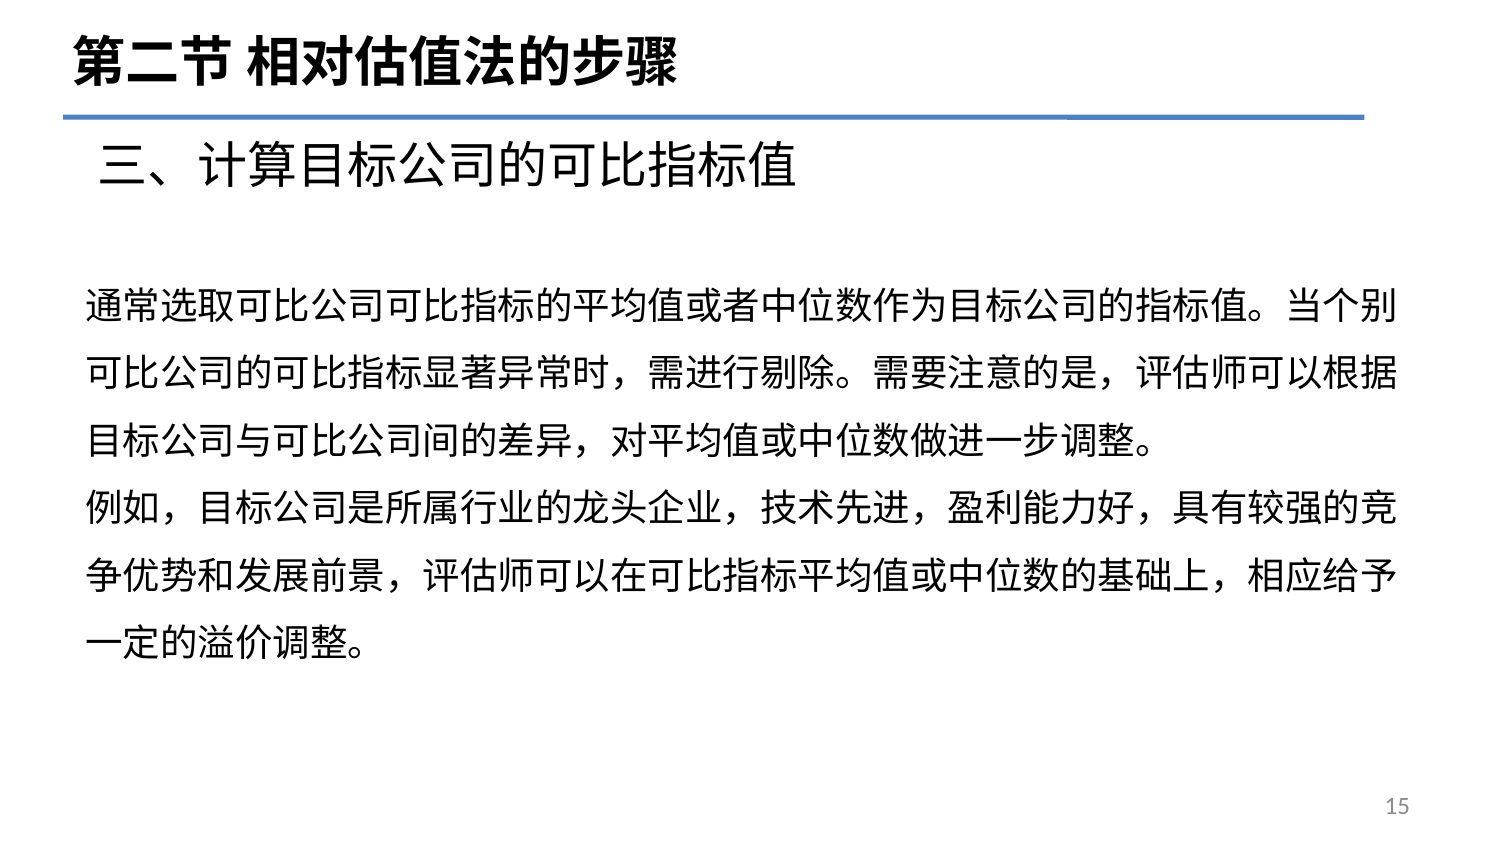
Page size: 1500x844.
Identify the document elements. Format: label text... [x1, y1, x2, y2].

text_box 第二节 相对估值法的步骤 [56, 11, 1407, 107]
slide_number 15 [1074, 782, 1425, 827]
list 通常选取可比公司可比指标的平均值或者中位数作为目标公司的指标值。当个别可比公司的可比指标显著异常时，需进行剔除。需要注意的是，评估师可以根据目标公司与可比公司间的差异，对平均值或中位数做进一步调整。 例如，目标公司是所属行业的龙头企业，技术先进，盈利能力好，具有较强的竞争优势和发展前景，评估师可以在可比指标平均值或中位数的基础上，相应给予一定的溢价调整。 [70, 251, 1421, 809]
title 三、计算目标公司的可比指标值 [82, 93, 1432, 235]
